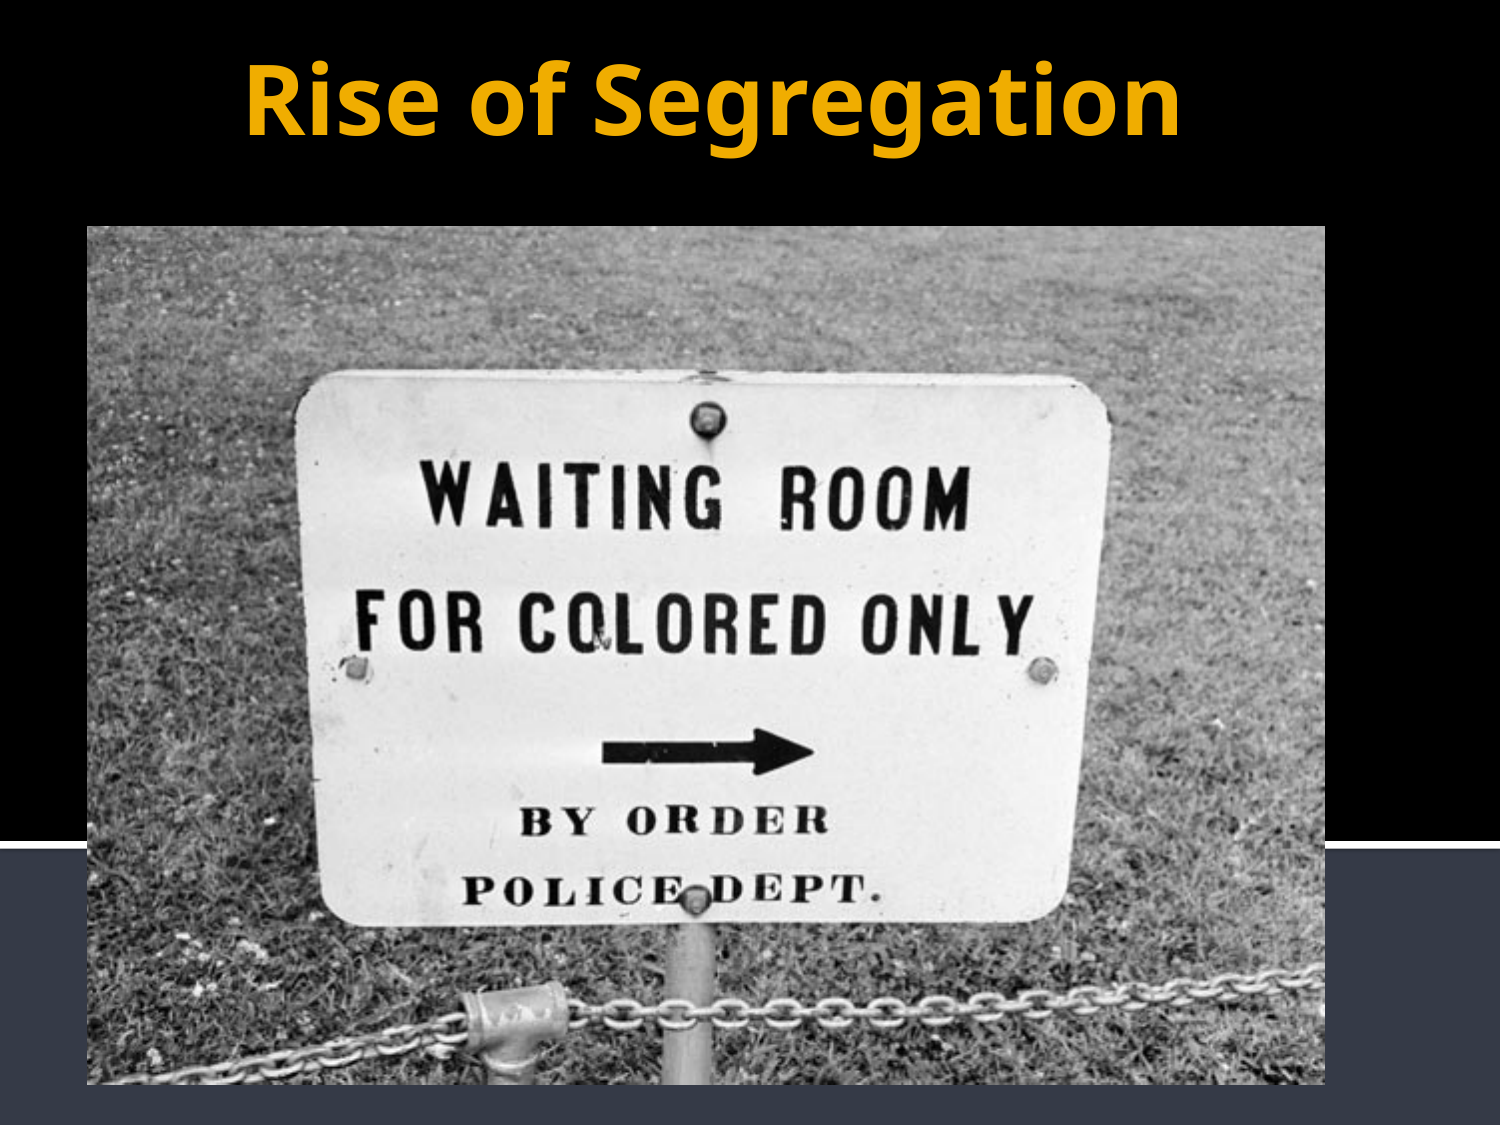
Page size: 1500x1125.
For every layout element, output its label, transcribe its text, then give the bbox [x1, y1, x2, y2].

picture [87, 226, 1325, 1085]
title Rise of Segregation [85, 37, 1361, 279]
